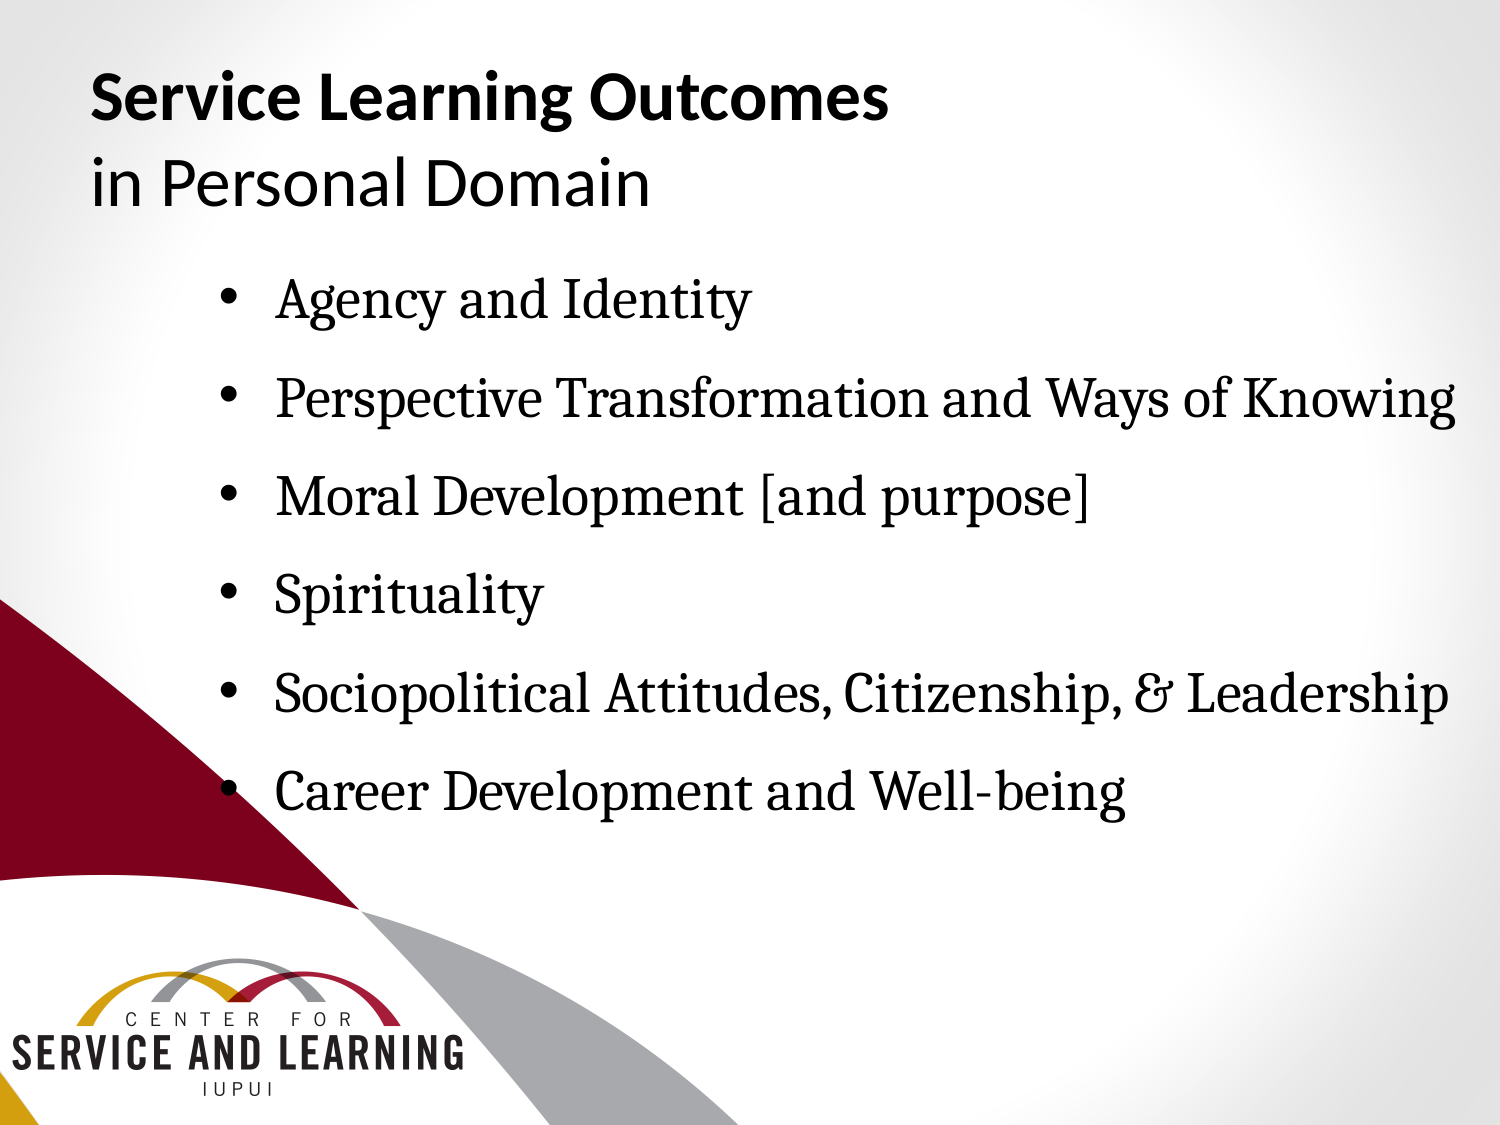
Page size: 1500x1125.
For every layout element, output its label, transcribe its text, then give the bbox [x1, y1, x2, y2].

picture [0, 0, 1500, 1125]
title Service Learning Outcomes in Personal Domain [75, 40, 1425, 229]
list Agency and Identity Perspective Transformation and Ways of Knowing Moral Development [and purpose] Spirituality Sociopolitical Attitudes, Citizenship, & Leadership Career Development and Well-being [203, 252, 1500, 996]
